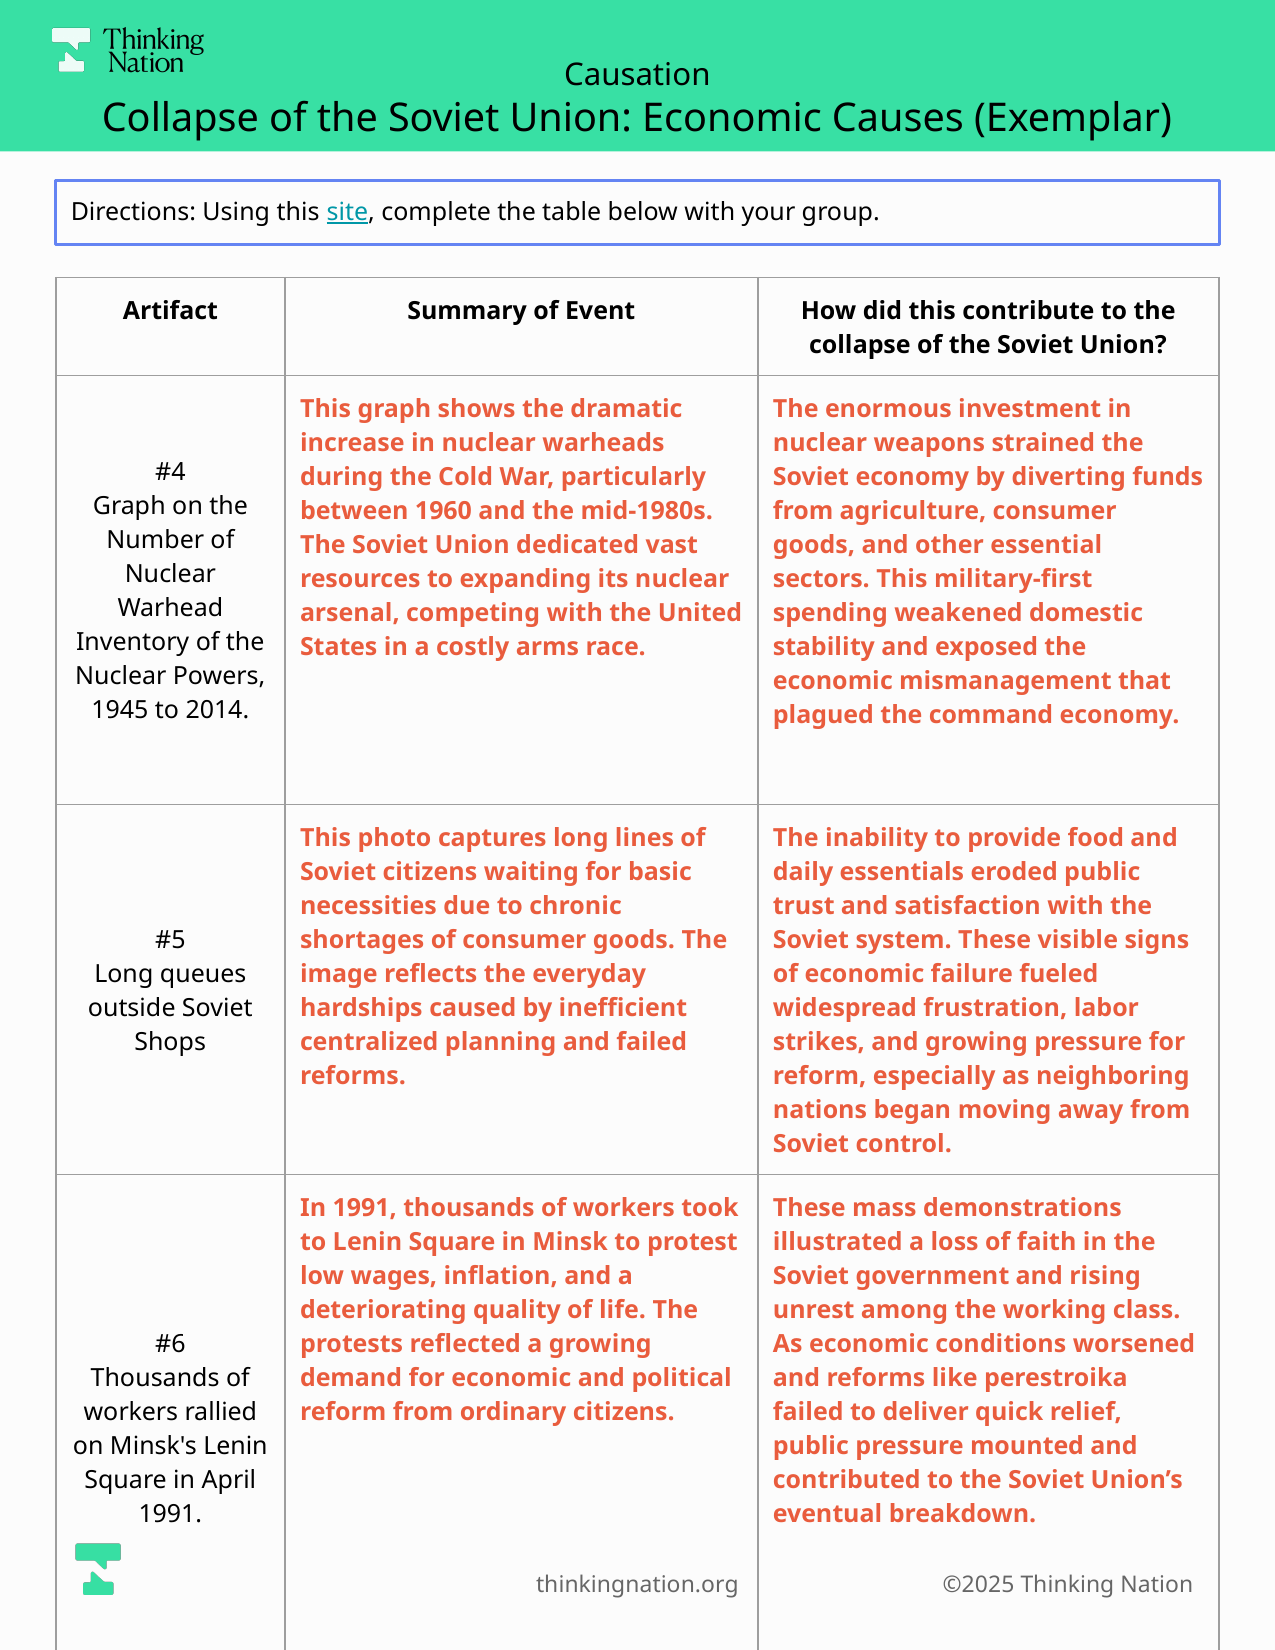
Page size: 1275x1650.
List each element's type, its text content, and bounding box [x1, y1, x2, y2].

table_header Artifact [57, 278, 284, 375]
table_cell #4 Graph on the Number of Nuclear Warhead Inventory of the Nuclear Powers, 1945 to 2014. [57, 376, 284, 804]
table_cell This graph shows the dramatic increase in nuclear warheads during the Cold War, particularly between 1960 and the mid-1980s. The Soviet Union dedicated vast resources to expanding its nuclear arsenal, competing with the United States in a costly arms race. [286, 376, 757, 804]
table_cell In 1991, thousands of workers took to Lenin Square in Minsk to protest low wages, inflation, and a deteriorating quality of life. The protests reflected a growing demand for economic and political reform from ordinary citizens. [286, 1175, 757, 1650]
text_box Directions: Using this site, complete the table below with your group. [55, 180, 1220, 245]
table_cell The inability to provide food and daily essentials eroded public trust and satisfaction with the Soviet system. These visible signs of economic failure fueled widespread frustration, labor strikes, and growing pressure for reform, especially as neighboring nations began moving away from Soviet control. [759, 805, 1218, 1174]
table_cell #6 Thousands of workers rallied on Minsk's Lenin Square in April 1991. [57, 1175, 284, 1650]
table_cell #5 Long queues outside Soviet Shops [57, 805, 284, 1174]
table_cell The enormous investment in nuclear weapons strained the Soviet economy by diverting funds from agriculture, consumer goods, and other essential sectors. This military-first spending weakened domestic stability and exposed the economic mismanagement that plagued the command economy. [759, 376, 1218, 804]
text_box Causation Collapse of the Soviet Union: Economic Causes (Exemplar) [0, 0, 1275, 152]
picture [62, 1533, 134, 1605]
table_header Summary of Event [286, 278, 757, 375]
picture [35, 13, 210, 87]
table_cell This photo captures long lines of Soviet citizens waiting for basic necessities due to chronic shortages of consumer goods. The image reflects the everyday hardships caused by inefficient centralized planning and failed reforms. [286, 805, 757, 1174]
table_header How did this contribute to the collapse of the Soviet Union? [759, 278, 1218, 375]
table_cell These mass demonstrations illustrated a loss of faith in the Soviet government and rising unrest among the working class. As economic conditions worsened and reforms like perestroika failed to deliver quick relief, public pressure mounted and contributed to the Soviet Union’s eventual breakdown. [759, 1175, 1218, 1650]
